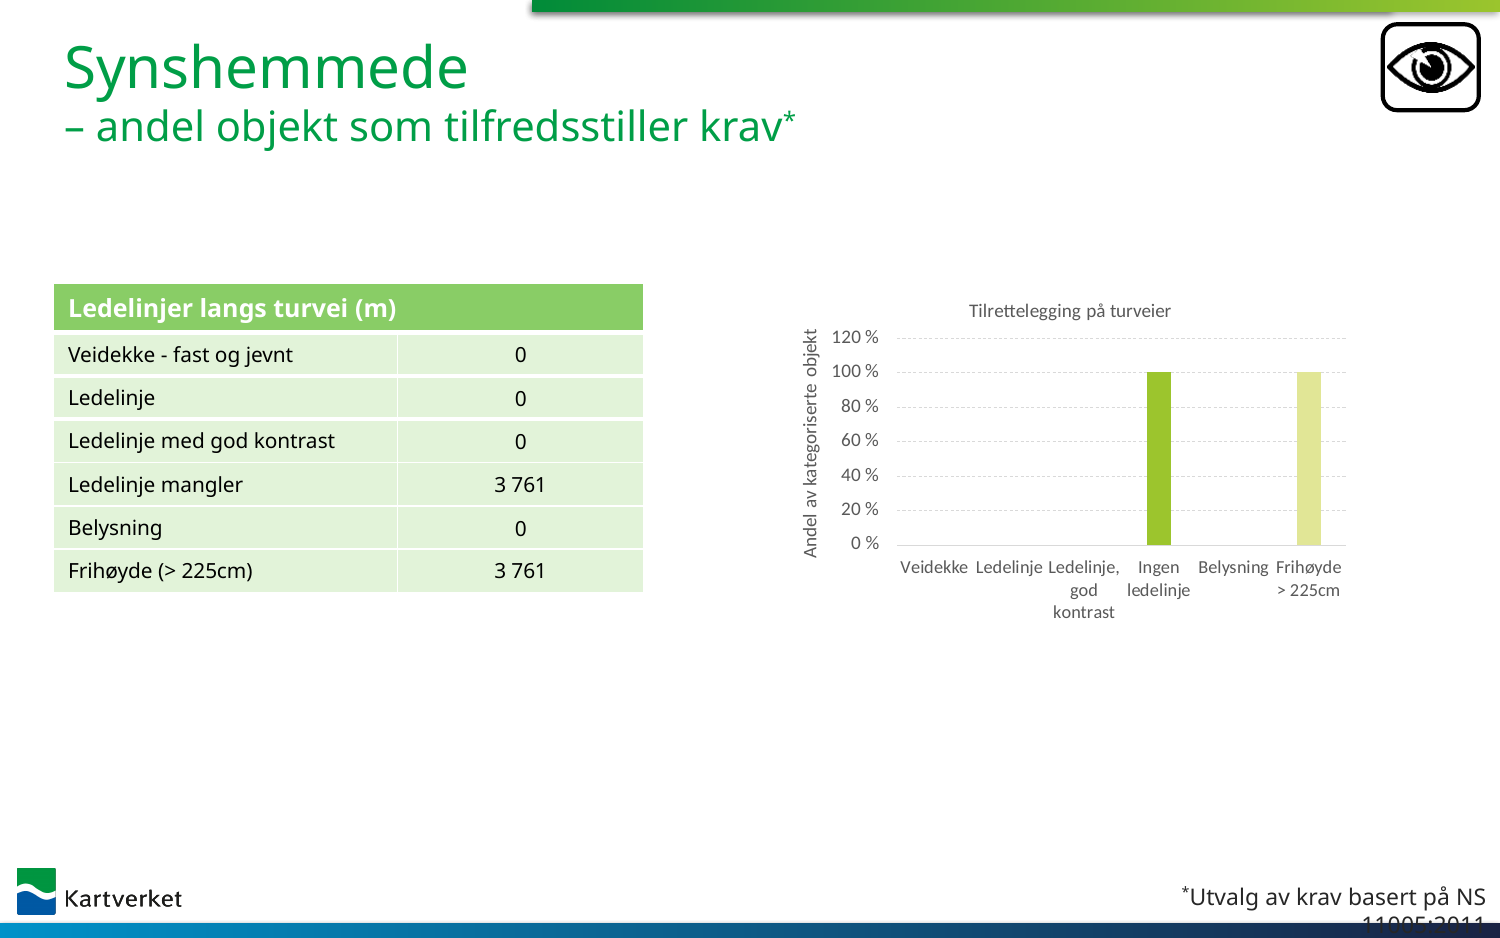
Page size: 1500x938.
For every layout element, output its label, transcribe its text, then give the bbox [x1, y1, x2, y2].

table_cell 3 761 [398, 463, 643, 505]
table_cell Ledelinje mangler [54, 463, 397, 505]
text_box *Utvalg av krav basert på NS 11005:2011 [1068, 873, 1500, 938]
table_cell 0 [398, 421, 643, 462]
table_cell 0 [398, 378, 643, 417]
table_header Ledelinjer langs turvei (m) [54, 284, 643, 330]
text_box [1382, 24, 1480, 111]
picture [791, 291, 1349, 630]
table_cell 0 [398, 335, 643, 374]
table_cell Ledelinje med god kontrast [54, 421, 397, 462]
table_cell Belysning [54, 507, 397, 548]
table_cell Veidekke - fast og jevnt [54, 335, 397, 374]
table_cell Ledelinje [54, 378, 397, 417]
table_cell Frihøyde (> 225cm) [54, 550, 397, 592]
table_cell 3 761 [398, 550, 643, 592]
table_cell 0 [398, 507, 643, 548]
text_box Synshemmede – andel objekt som tilfredsstiller krav* [49, 24, 1431, 158]
